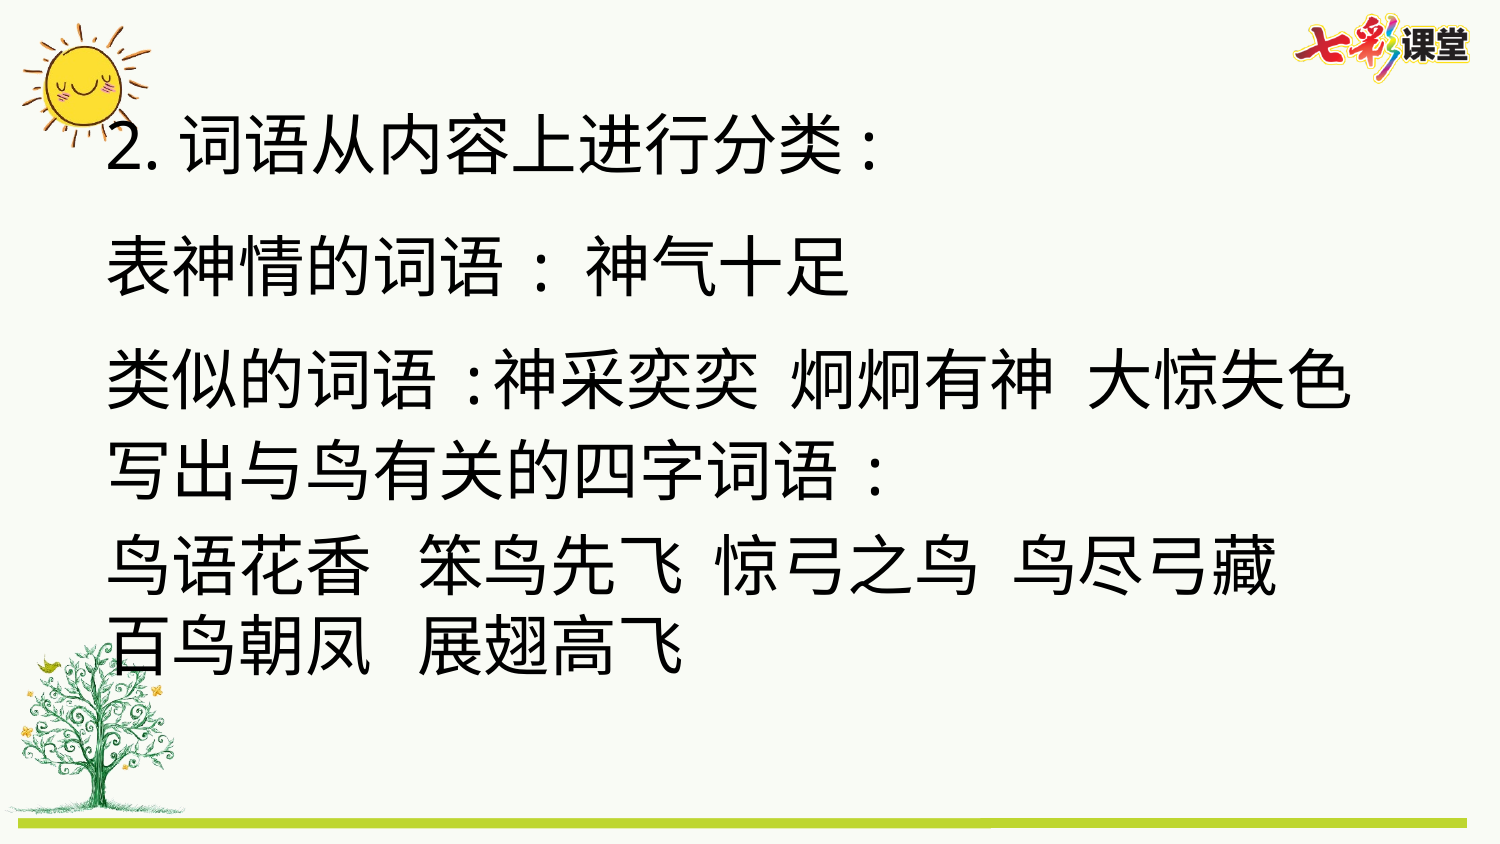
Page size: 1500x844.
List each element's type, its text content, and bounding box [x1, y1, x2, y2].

text_box 2.词语从内容上进行分类: [90, 95, 1053, 191]
picture [0, 0, 173, 172]
text_box 神气十足 [569, 217, 1273, 313]
text_box 类似的词语: [90, 330, 478, 421]
picture [0, 608, 1467, 844]
text_box 写出与鸟有关的四字词语: [90, 421, 1053, 516]
text_box 鸟语花香 笨鸟先飞 惊弓之鸟 鸟尽弓藏 百鸟朝凤 展翅高飞 [90, 516, 1500, 691]
text_box 神采奕奕 炯炯有神 大惊失色 [478, 330, 1500, 425]
picture [1291, 9, 1472, 87]
text_box 表神情的词语: [90, 217, 569, 313]
